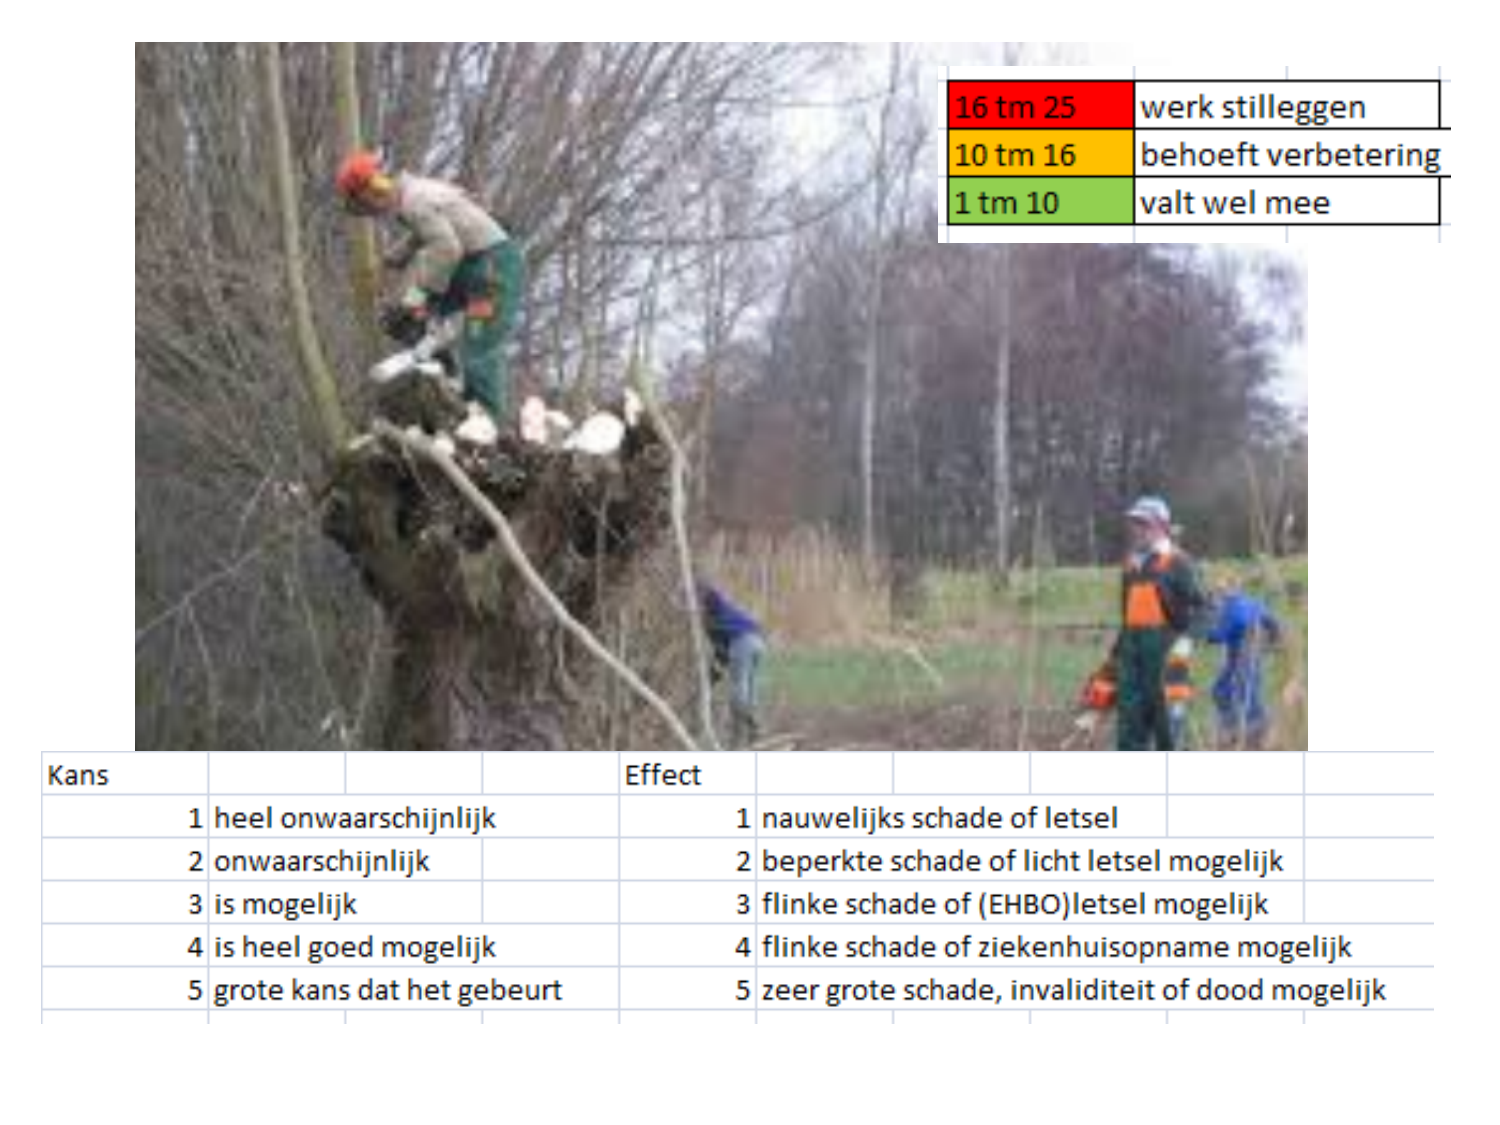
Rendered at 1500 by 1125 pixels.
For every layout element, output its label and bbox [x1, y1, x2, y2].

picture [40, 42, 1451, 1024]
